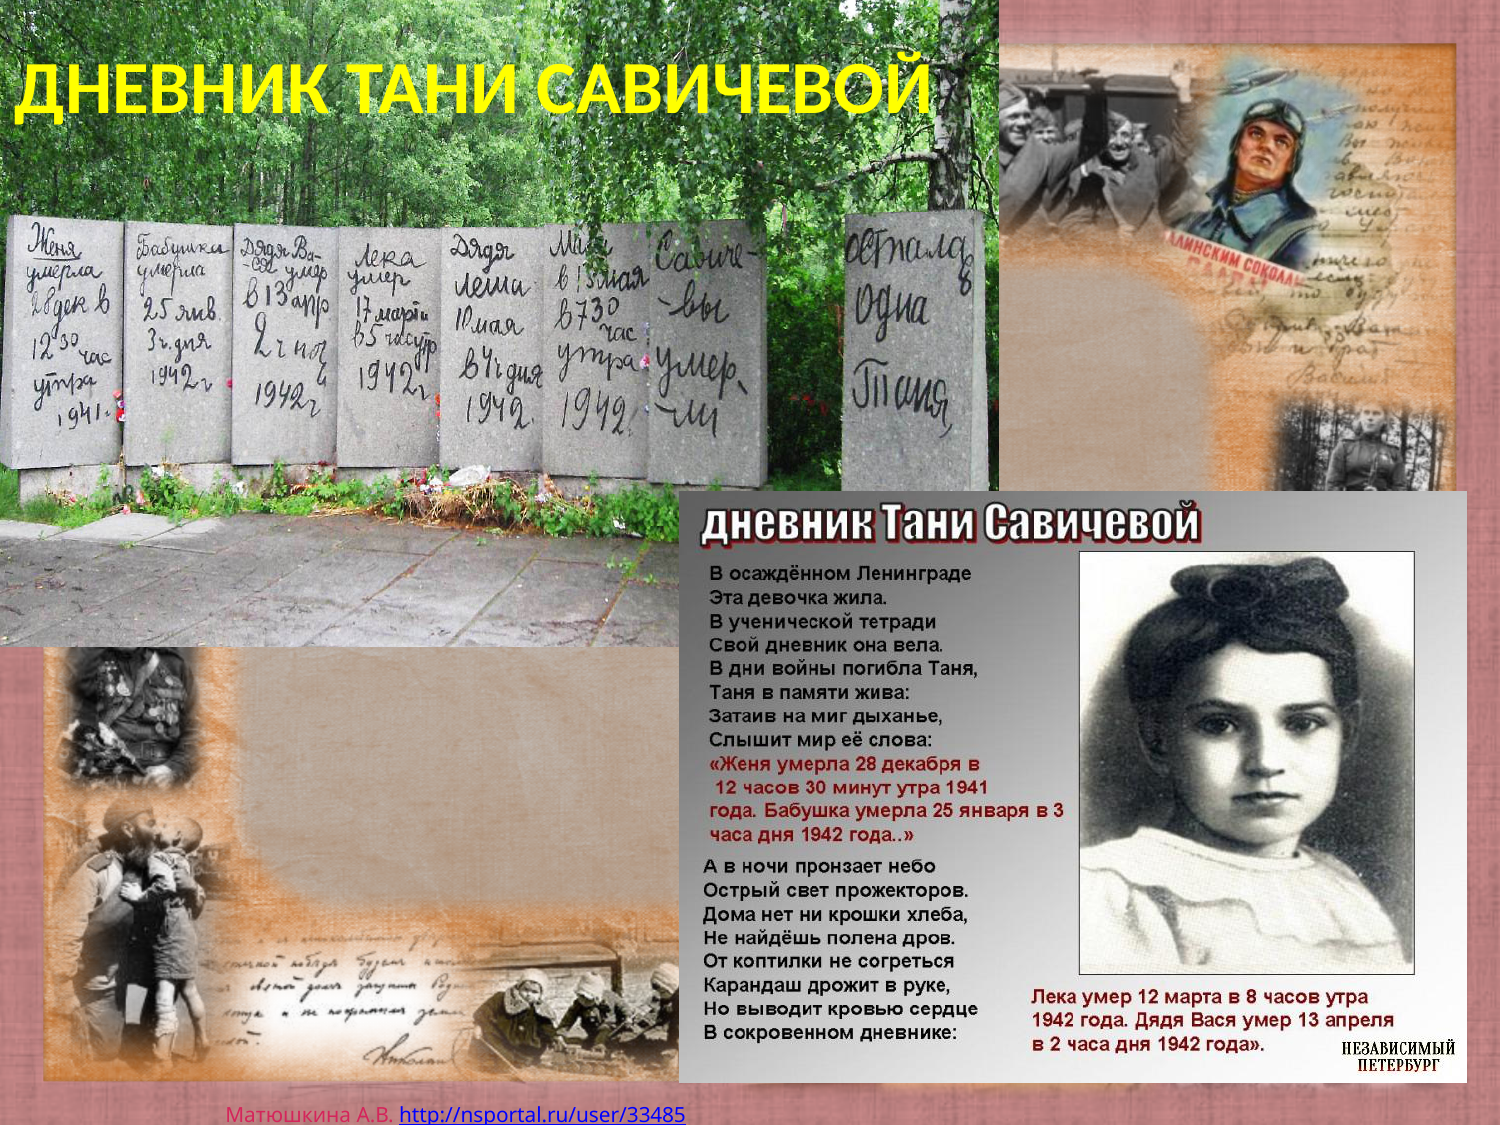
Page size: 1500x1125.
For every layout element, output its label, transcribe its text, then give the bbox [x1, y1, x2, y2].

picture [264, 985, 424, 1033]
picture [1177, 66, 1346, 284]
text_box ДНЕВНИК ТАНИ САВИЧЕВОЙ [1003, 30, 1011, 136]
picture [0, 0, 1467, 1083]
picture [511, 984, 668, 1032]
picture [110, 856, 183, 1017]
